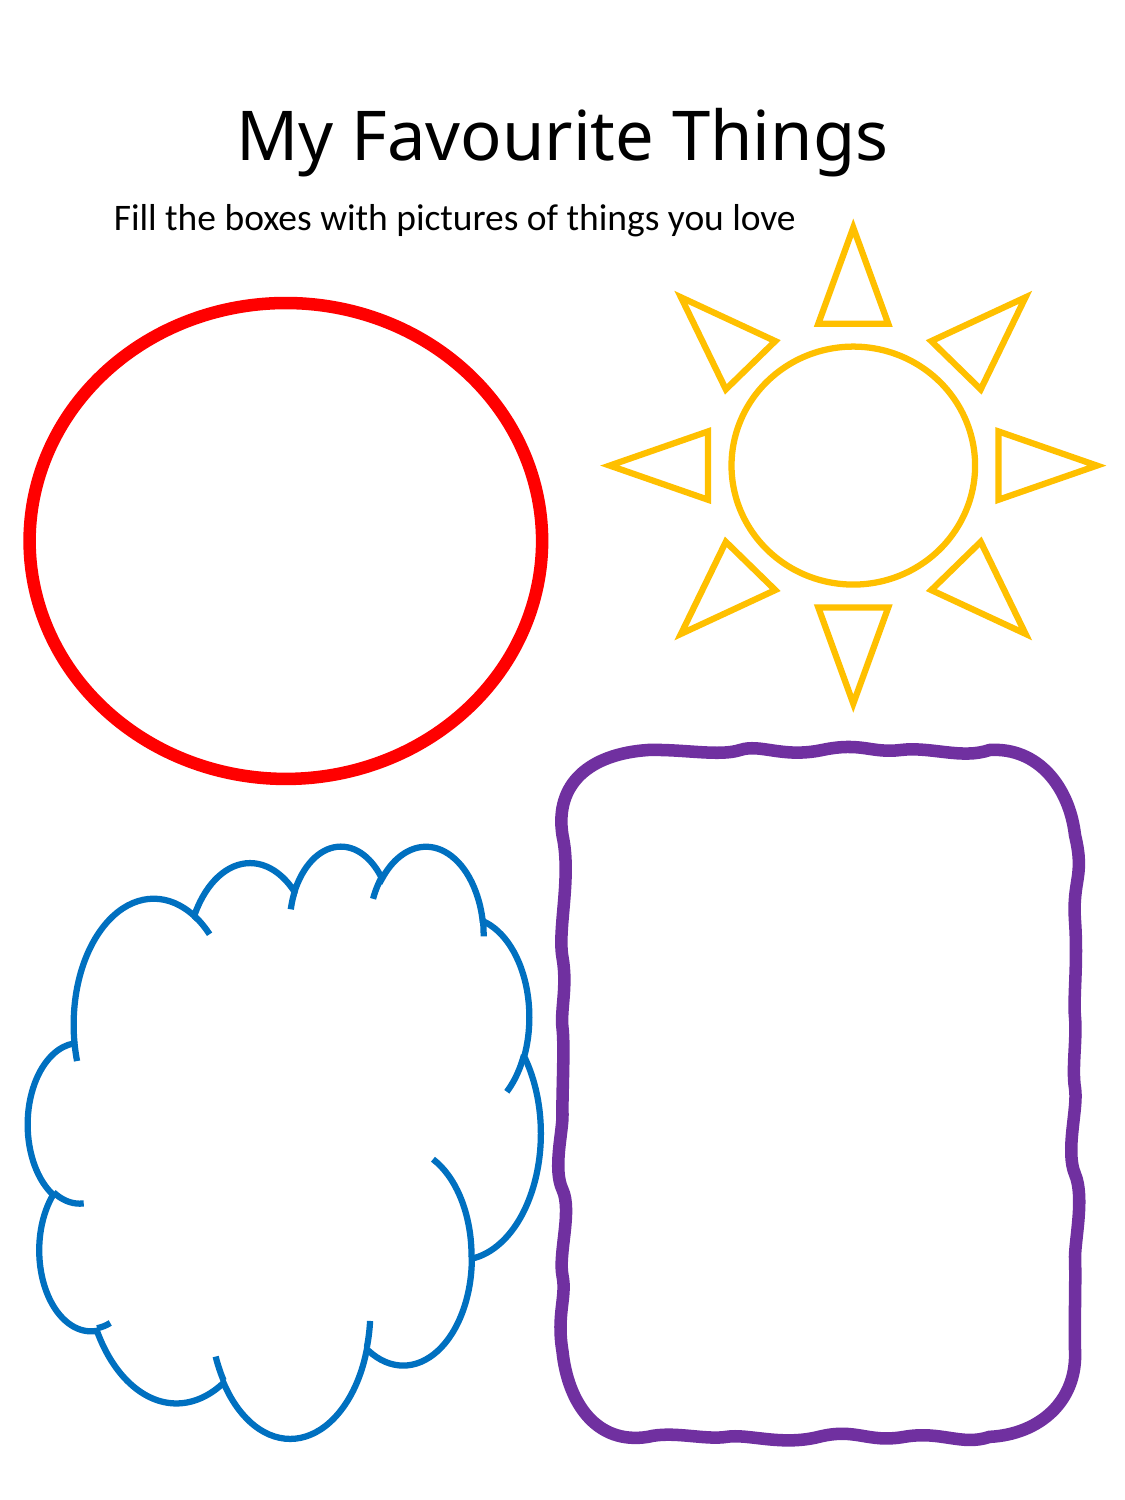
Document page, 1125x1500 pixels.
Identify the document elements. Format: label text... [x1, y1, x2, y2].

text_box [816, 224, 890, 325]
list [77, 246, 1048, 1351]
text_box [28, 301, 544, 780]
text_box [26, 845, 542, 1440]
text_box [997, 430, 1101, 502]
text_box Fill the boxes with pictures of things you love [99, 185, 1026, 246]
text_box [678, 540, 778, 637]
text_box [557, 745, 1081, 1442]
title My Favourite Things [77, 79, 1048, 198]
text_box [606, 430, 710, 502]
text_box [929, 295, 1028, 392]
text_box [678, 295, 778, 392]
text_box [929, 540, 1028, 637]
text_box [730, 345, 977, 586]
text_box [816, 606, 890, 707]
